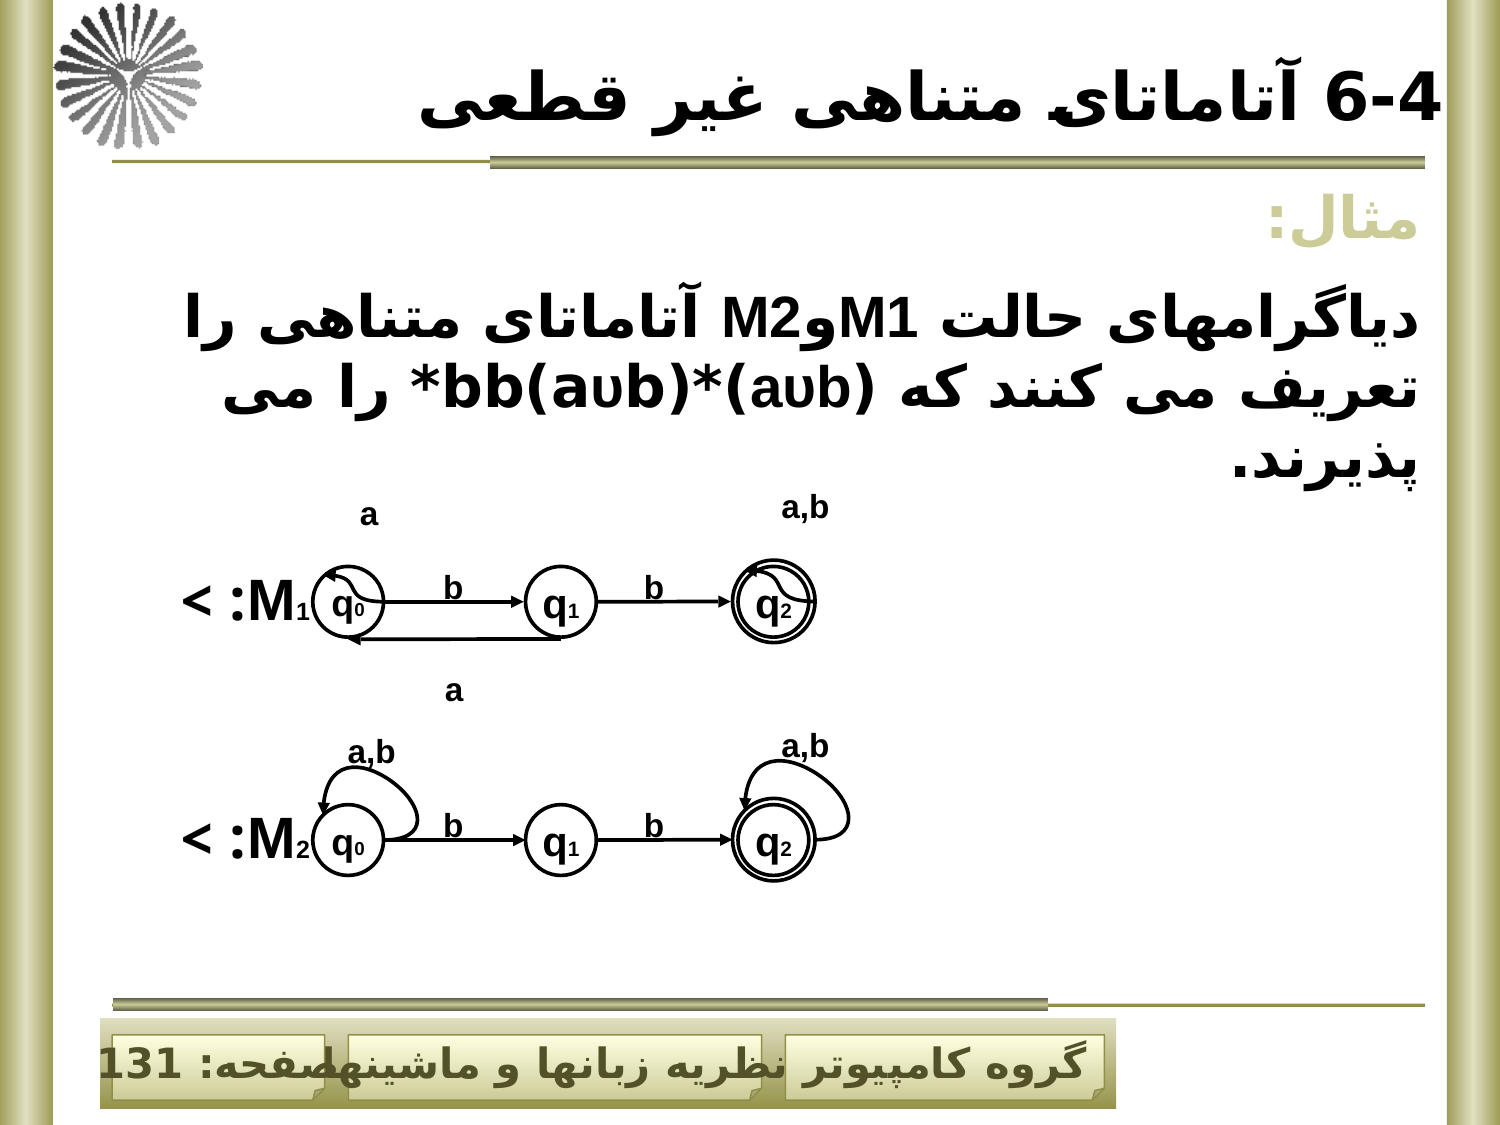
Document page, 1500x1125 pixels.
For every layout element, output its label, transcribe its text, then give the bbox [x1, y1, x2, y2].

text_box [147, 715, 845, 882]
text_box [147, 477, 845, 715]
text_box مثال: دیاگرامهای حالت M1وM2 آتاماتای متناهی را تعریف می کنند که (aυb)*bb(aυb)* را می پذیرند. [88, 172, 1436, 498]
text_box 6-4 آتاماتای متناهی غیر قطعی [88, 46, 1459, 142]
